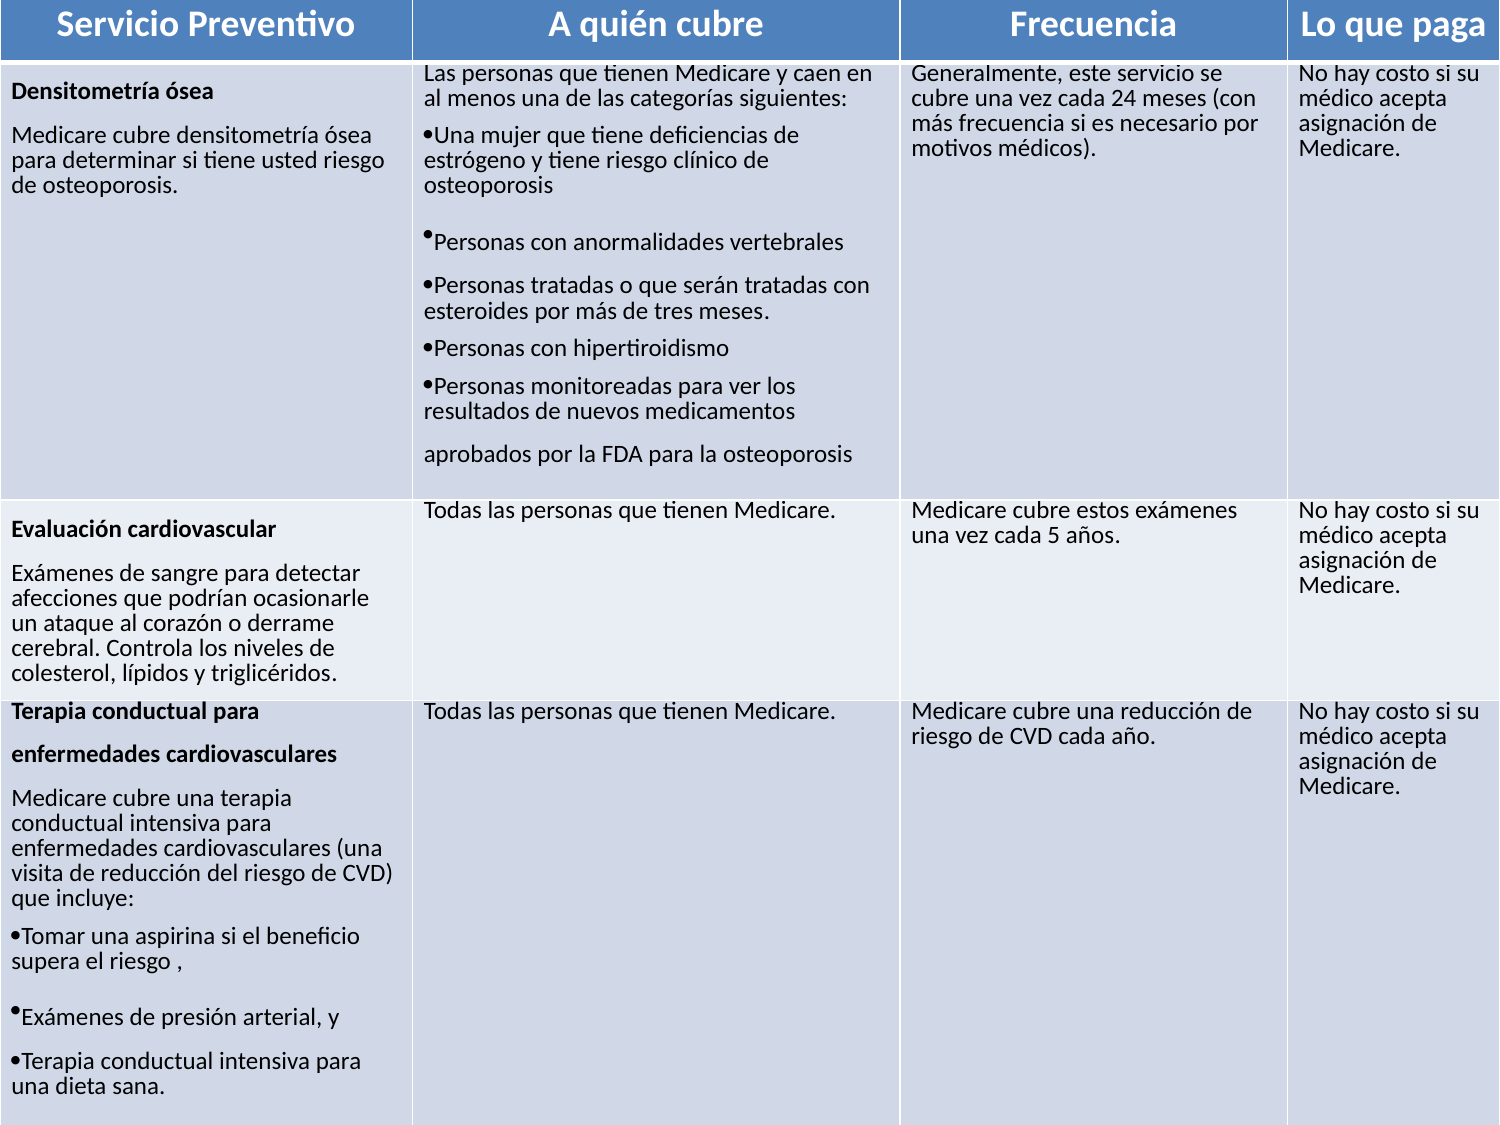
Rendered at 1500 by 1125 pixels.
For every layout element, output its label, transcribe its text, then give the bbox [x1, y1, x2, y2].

table_cell Todas las personas que tienen Medicare. [413, 501, 899, 700]
table_cell No hay costo si su médico acepta asignación de Medicare. [1288, 501, 1499, 700]
table_header Frecuencia [901, 0, 1287, 60]
table_cell Generalmente, este servicio se cubre una vez cada 24 meses (con más frecuencia si es necesario por motivos médicos). [901, 65, 1287, 499]
table_cell No hay costo si su médico acepta asignación de Medicare. [1288, 701, 1499, 1125]
table_cell No hay costo si su médico acepta asignación de Medicare. [1288, 65, 1499, 499]
table_cell Terapia conductual para enfermedades cardiovasculares Medicare cubre una terapia conductual intensiva para enfermedades cardiovasculares (una visita de reducción del riesgo de CVD) que incluye: Tomar una aspirina si el beneficio supera el riesgo , Exámenes de presión arterial, y Terapia conductual intensiva para una dieta sana. [1, 701, 412, 1125]
table_header Lo que paga [1288, 0, 1499, 60]
table_header A quién cubre [413, 0, 899, 60]
table_cell Evaluación cardiovascular Exámenes de sangre para detectar afecciones que podrían ocasionarle un ataque al corazón o derrame cerebral. Controla los niveles de colesterol, lípidos y triglicéridos. [1, 501, 412, 700]
table_cell Las personas que tienen Medicare y caen en al menos una de las categorías siguientes: Una mujer que tiene deficiencias de estrógeno y tiene riesgo clínico de osteoporosis Personas con anormalidades vertebrales Personas tratadas o que serán tratadas con esteroides por más de tres meses. Personas con hipertiroidismo Personas monitoreadas para ver los resultados de nuevos medicamentos aprobados por la FDA para la osteoporosis [413, 65, 899, 499]
table_cell Todas las personas que tienen Medicare. [413, 701, 899, 1125]
table_cell Medicare cubre una reducción de riesgo de CVD cada año. [901, 701, 1287, 1125]
table_cell Densitometría ósea Medicare cubre densitometría ósea para determinar si tiene usted riesgo de osteoporosis. [1, 65, 412, 499]
table_header Servicio Preventivo [1, 0, 412, 60]
table_cell Medicare cubre estos exámenes una vez cada 5 años. [901, 501, 1287, 700]
